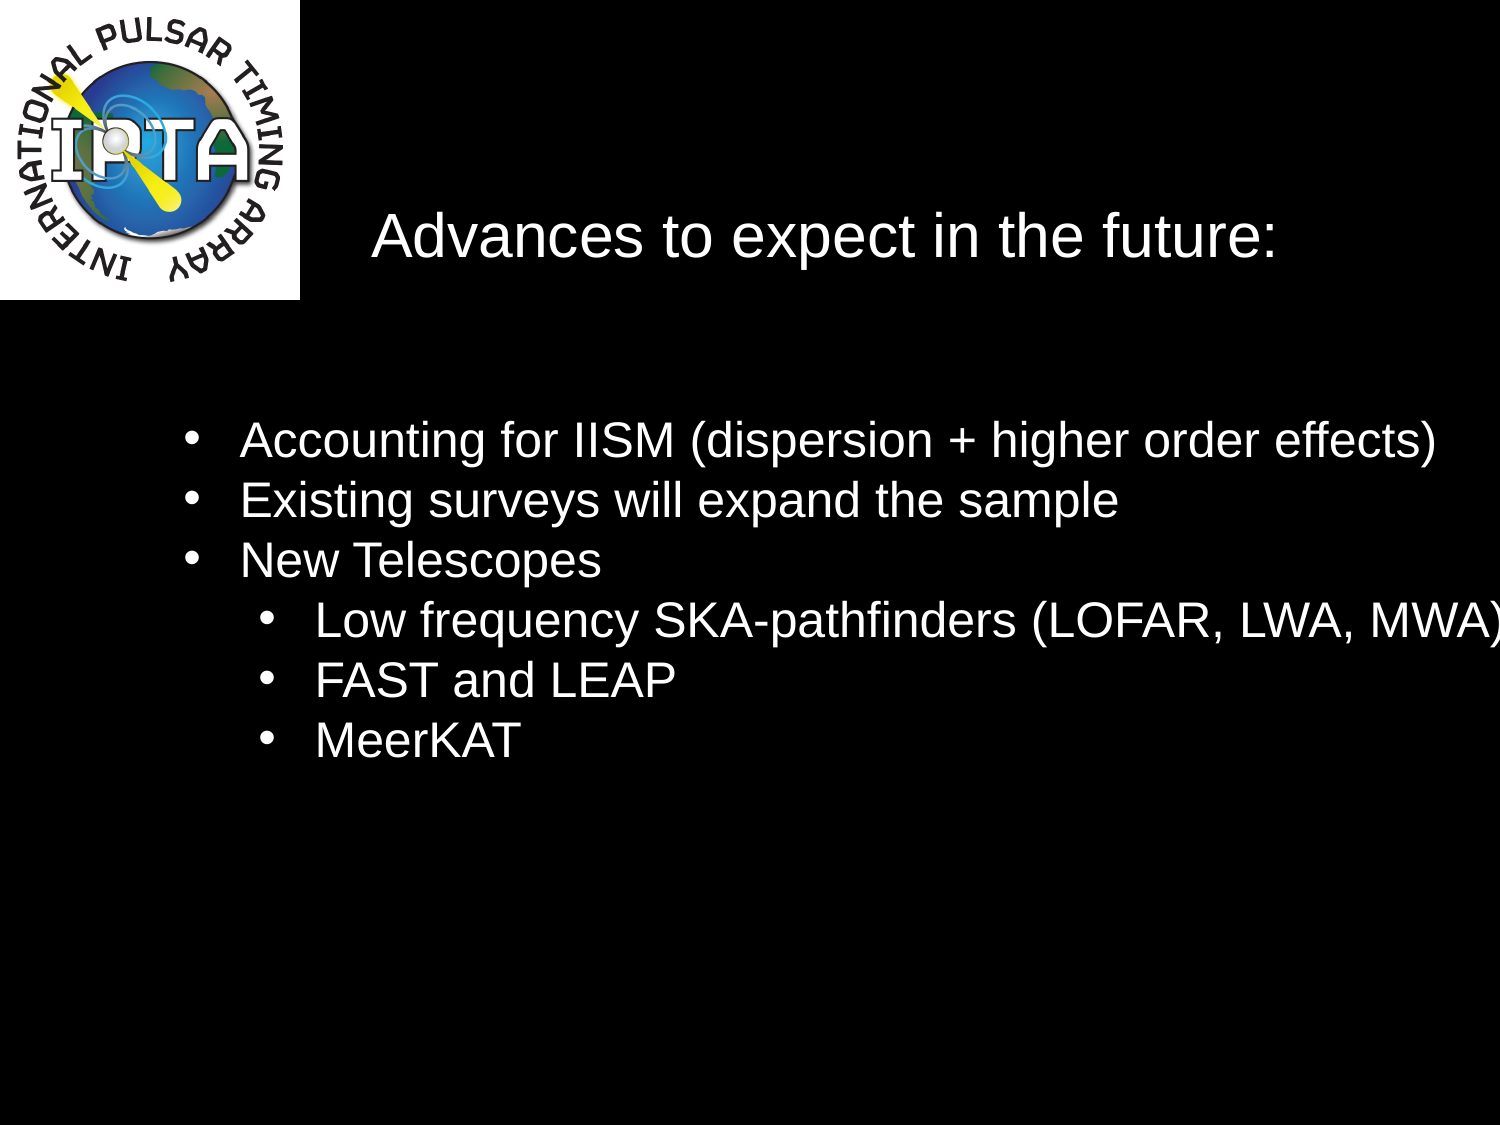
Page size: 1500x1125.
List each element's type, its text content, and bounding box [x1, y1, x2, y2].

picture [0, 0, 300, 300]
text_box Advances to expect in the future: [356, 187, 1296, 278]
text_box Accounting for IISM (dispersion + higher order effects) Existing surveys will expand the sample New Telescopes Low frequency SKA-pathfinders (LOFAR, LWA, MWA) FAST and LEAP MeerKAT [168, 399, 1500, 775]
